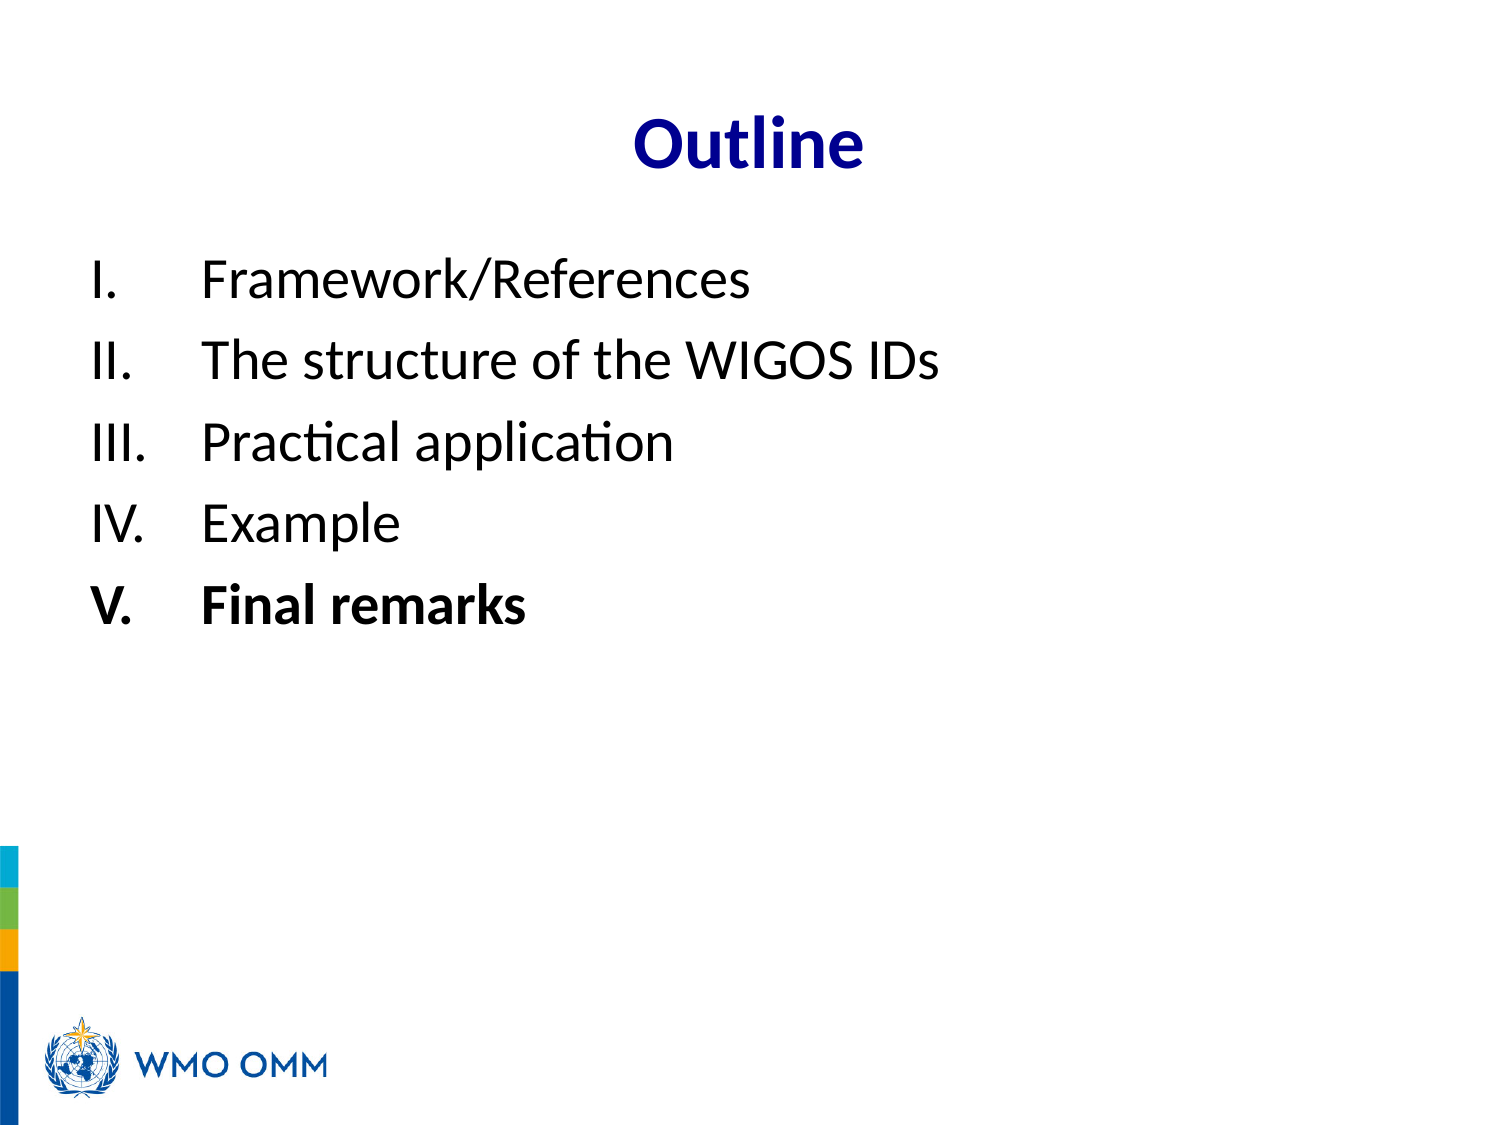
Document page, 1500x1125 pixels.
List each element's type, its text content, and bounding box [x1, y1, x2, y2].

title Outline [75, 45, 1425, 232]
list Framework/References The structure of the WIGOS IDs Practical application Example Final remarks [75, 232, 1425, 1005]
picture [0, 845, 327, 1125]
